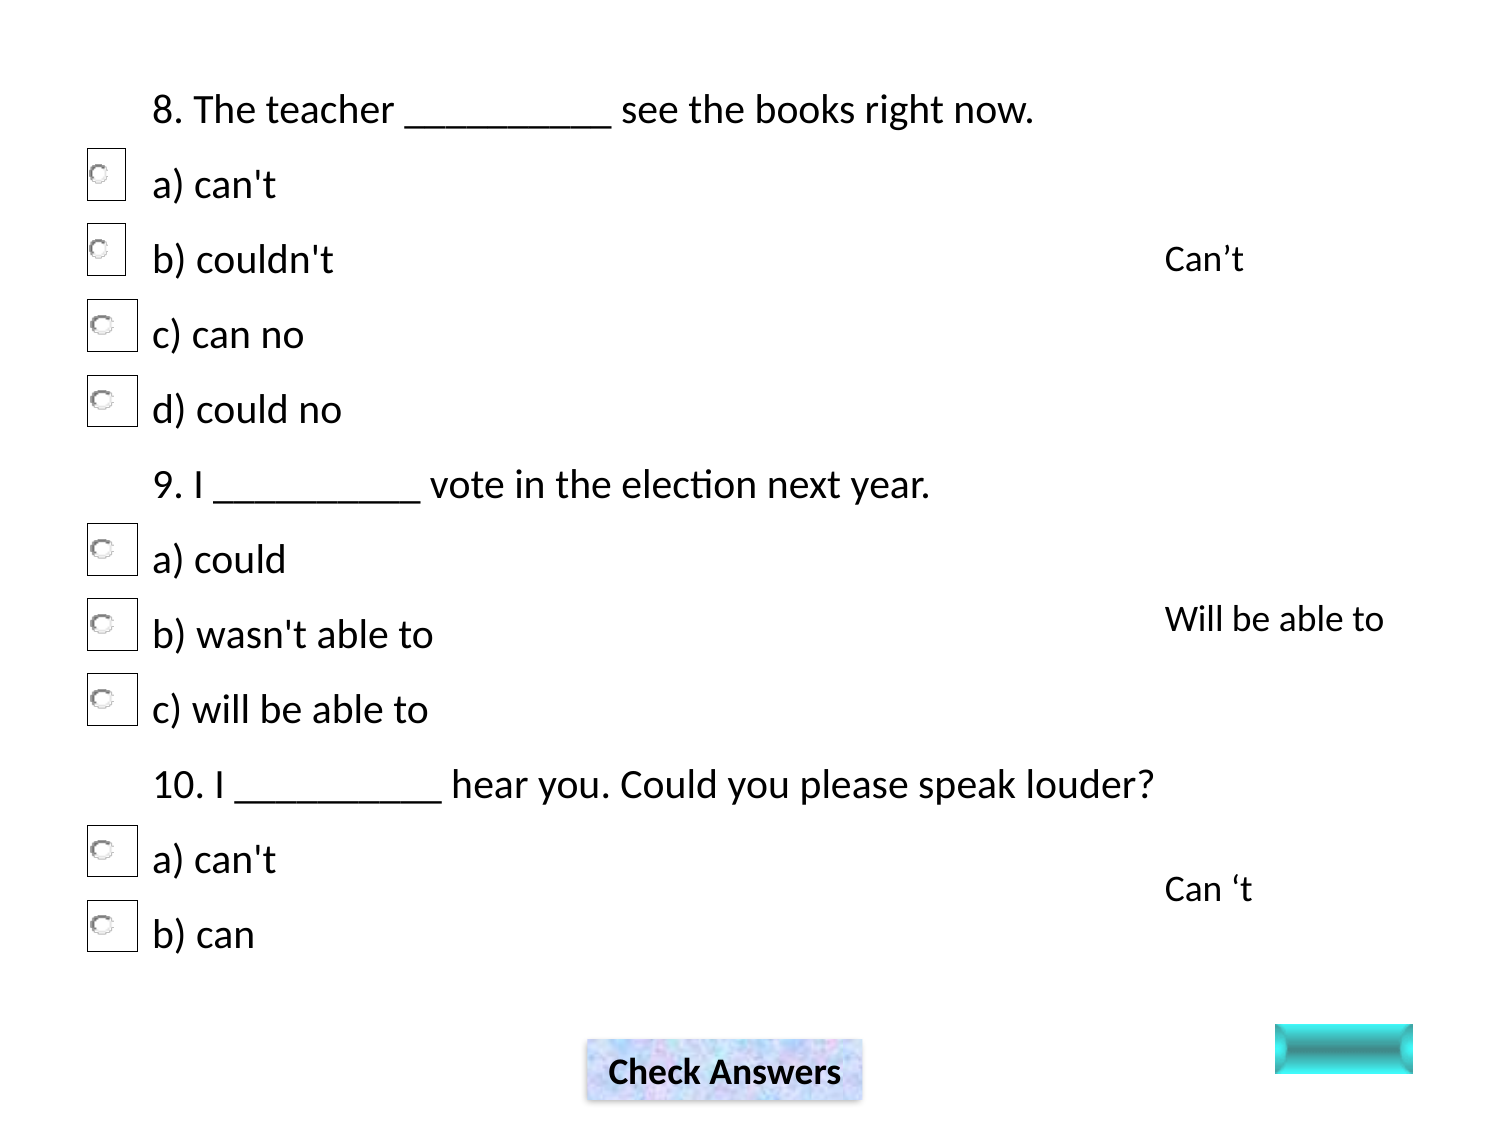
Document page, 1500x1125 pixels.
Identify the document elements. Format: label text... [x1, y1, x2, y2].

picture [1274, 1024, 1413, 1074]
text_box Check Answers [587, 1039, 863, 1100]
text_box 8. The teacher __________ see the books right now. a) can't b) couldn't c) can no d) could no 9. I __________ vote in the election next year. a) could b) wasn't able to c) will be able to 10. I __________ hear you. Could you please speak louder? a) can't b) can [137, 49, 1188, 965]
text_box Can’t Will be able to Can ‘t [1149, 227, 1413, 917]
